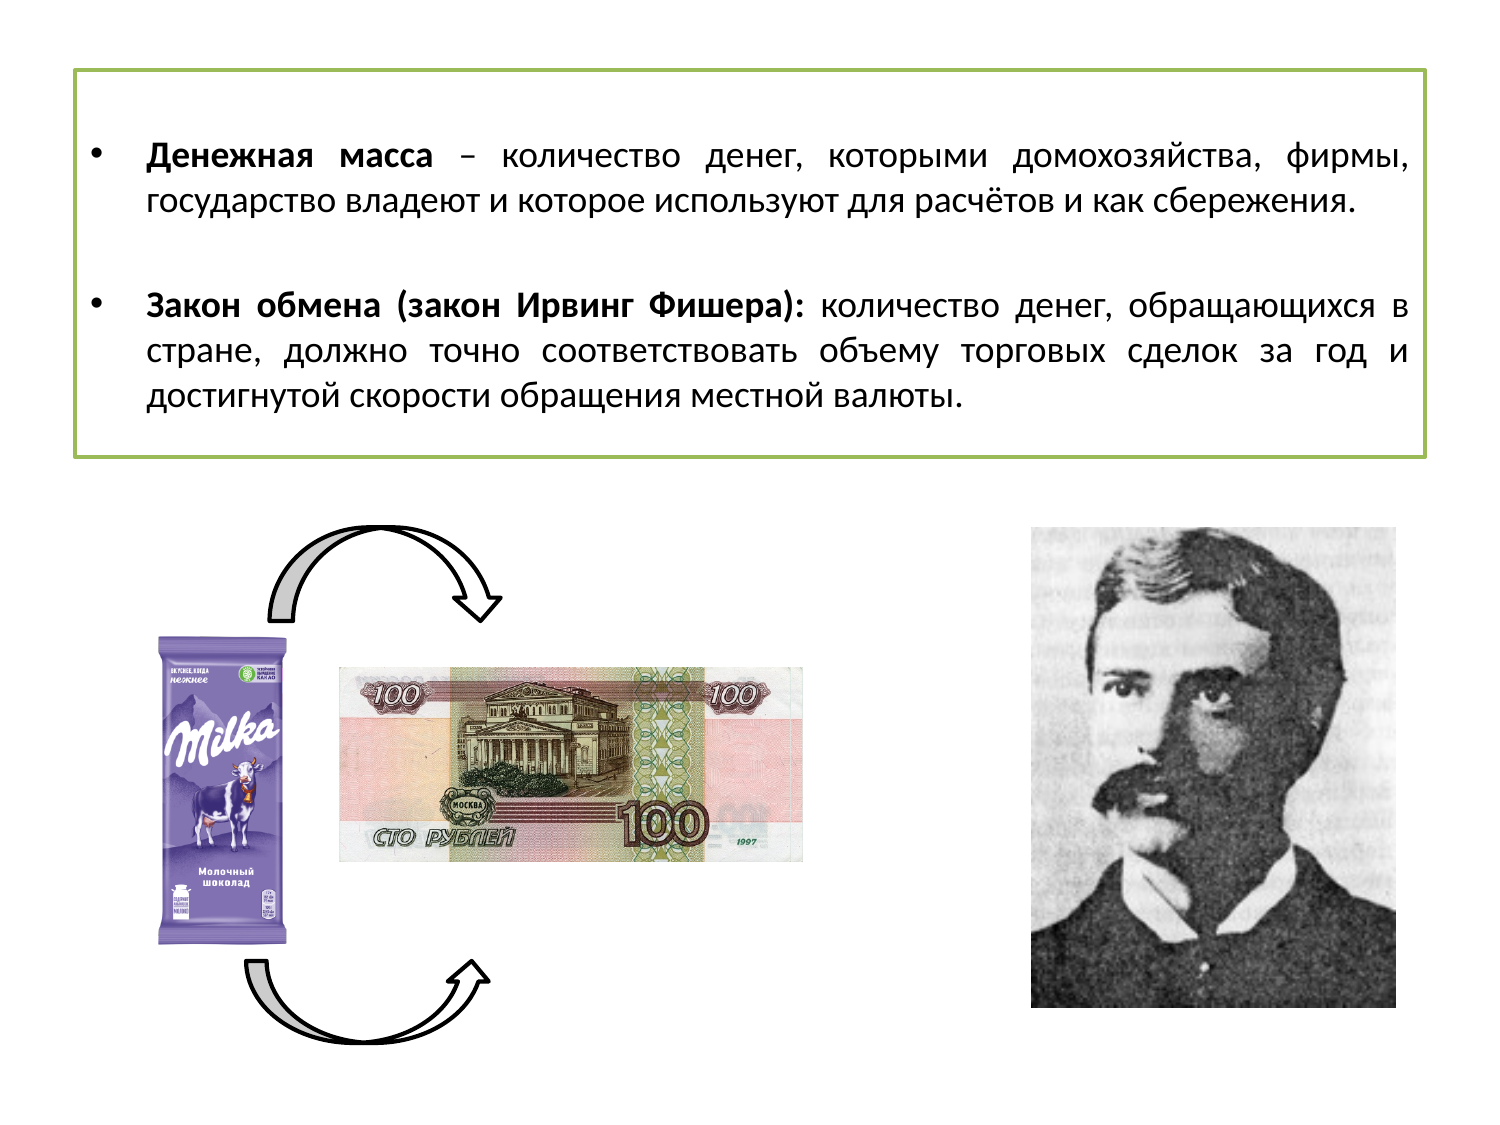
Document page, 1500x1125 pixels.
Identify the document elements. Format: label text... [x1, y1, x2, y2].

list Денежная масса – количество денег, которыми домохозяйства, фирмы, государство владеют и которое используют для расчётов и как сбережения. Закон обмена (закон Ирвинг Фишера): количество денег, обращающихся в стране, должно точно соответствовать объему торговых сделок за год и достигнутой скорости обращения местной валюты. [73, 68, 1427, 459]
text_box [267, 525, 503, 624]
picture [152, 632, 294, 948]
picture [339, 667, 803, 862]
text_box [243, 958, 491, 1046]
picture [1030, 527, 1396, 1008]
